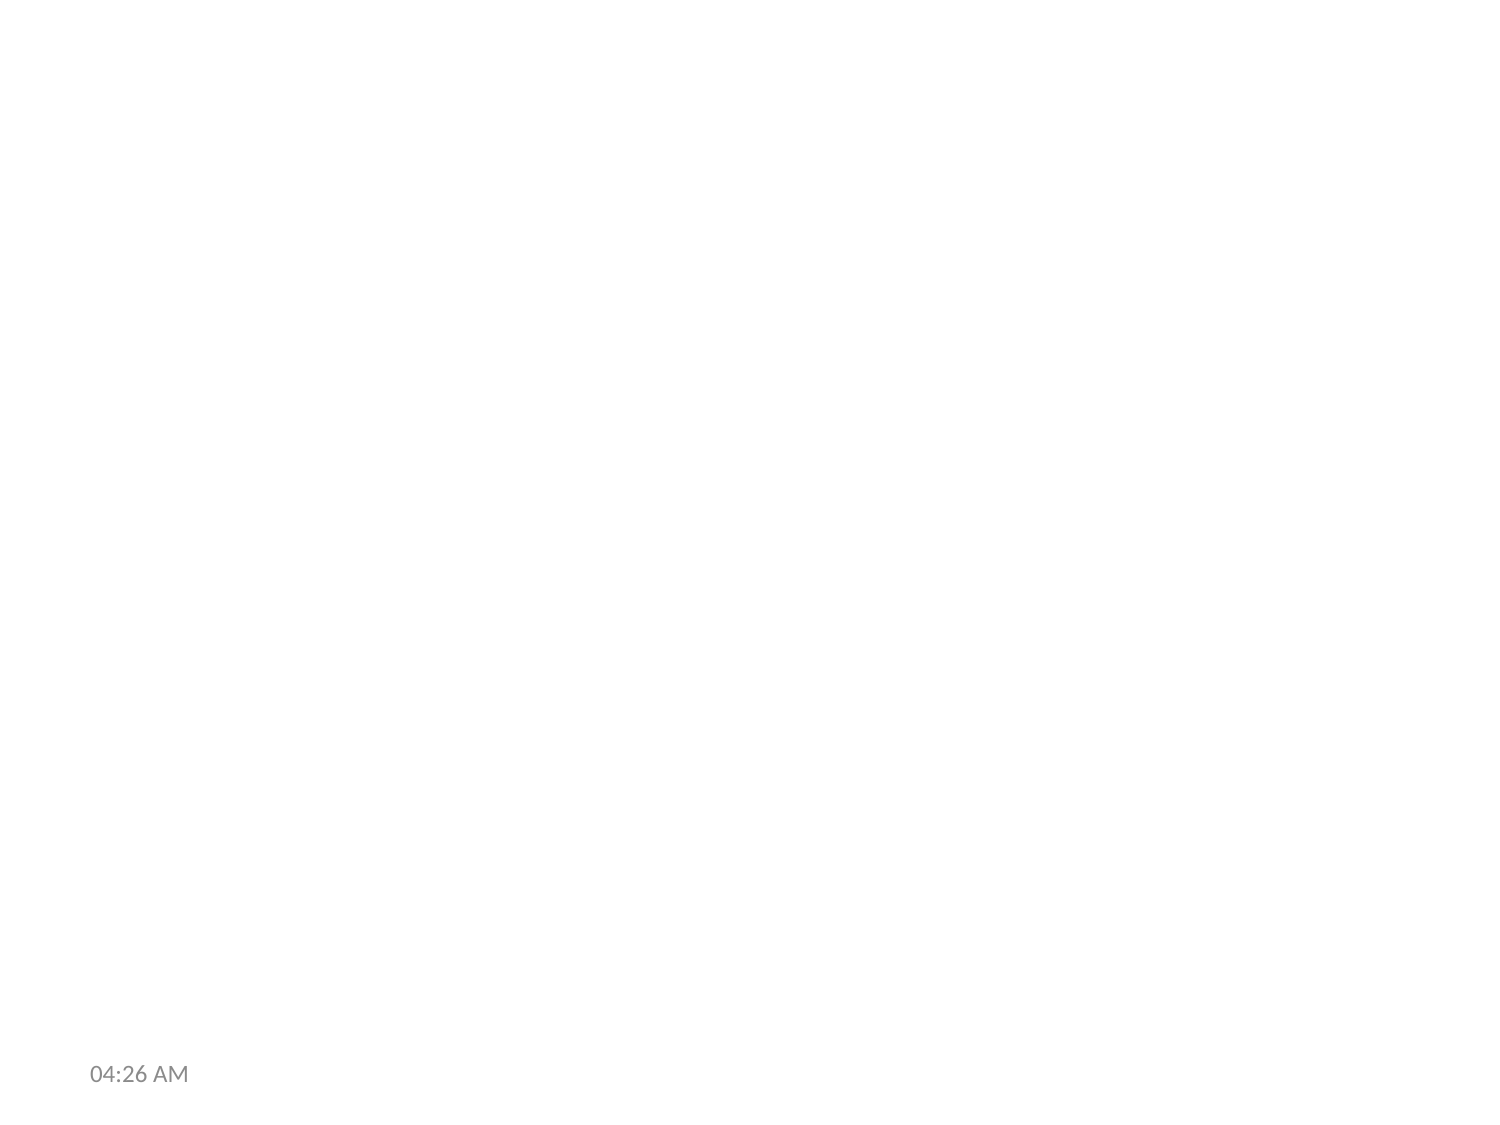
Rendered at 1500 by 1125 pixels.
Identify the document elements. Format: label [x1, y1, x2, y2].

slide_number [75, 1042, 425, 1103]
